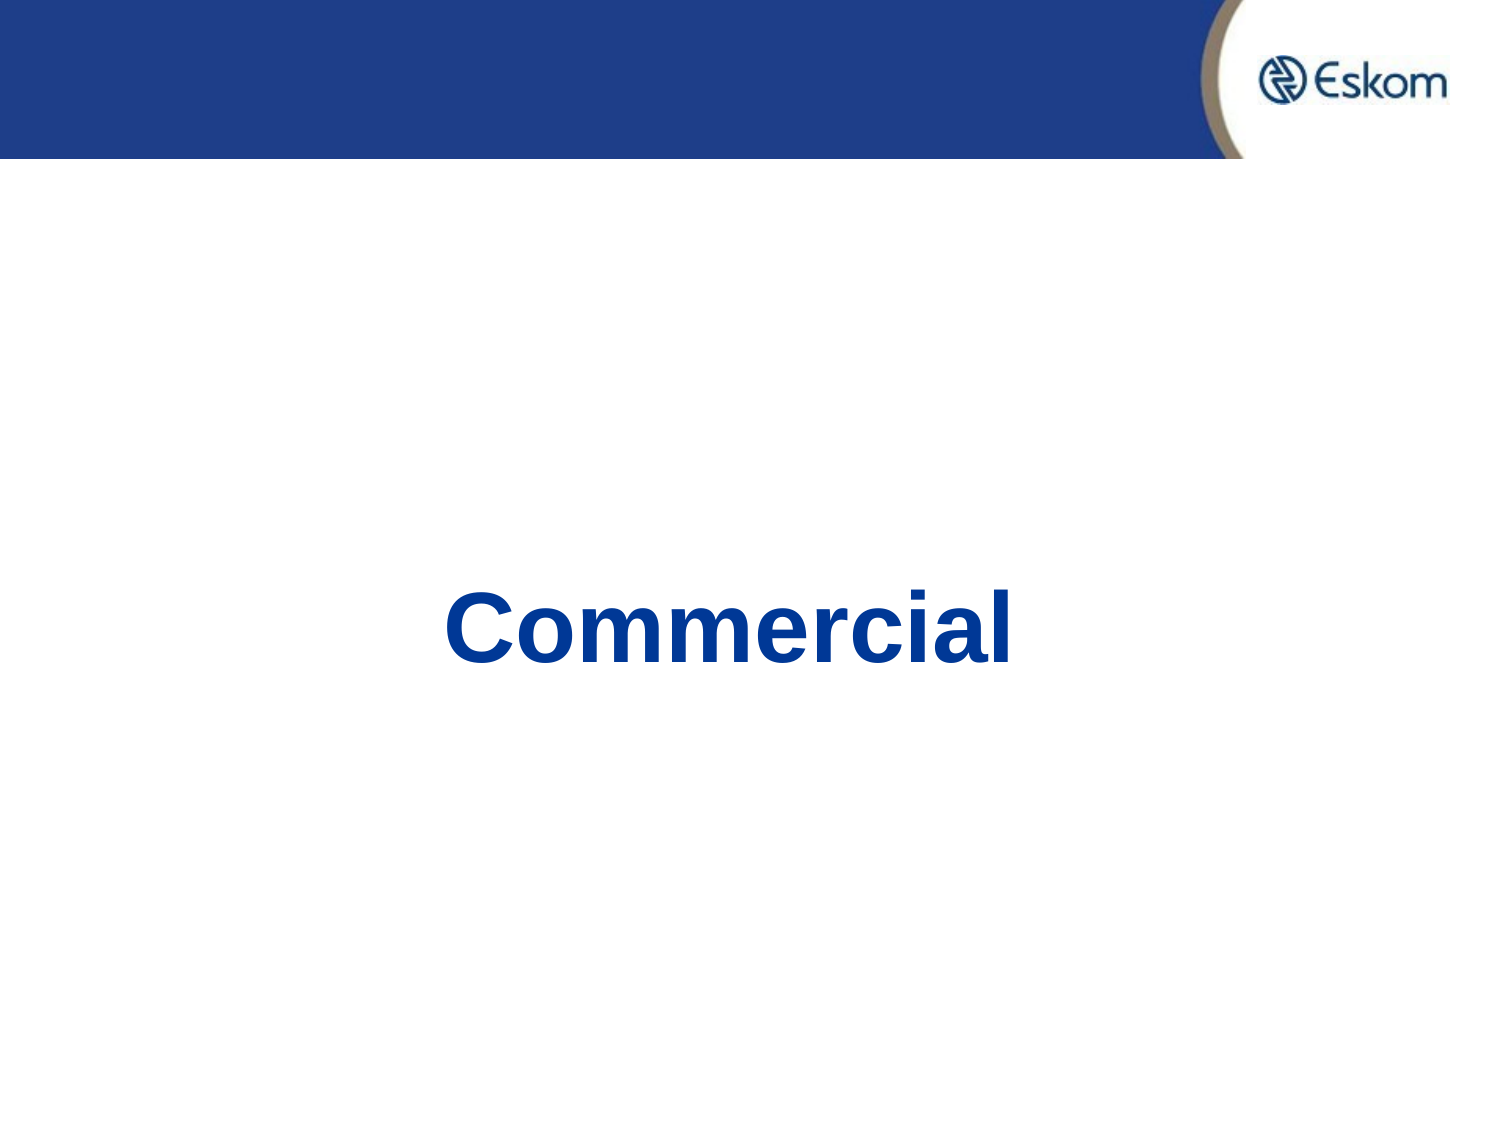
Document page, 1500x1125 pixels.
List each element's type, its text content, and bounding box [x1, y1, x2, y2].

picture [0, 0, 1246, 159]
list Commercial [369, 562, 1091, 685]
picture [1257, 55, 1450, 105]
